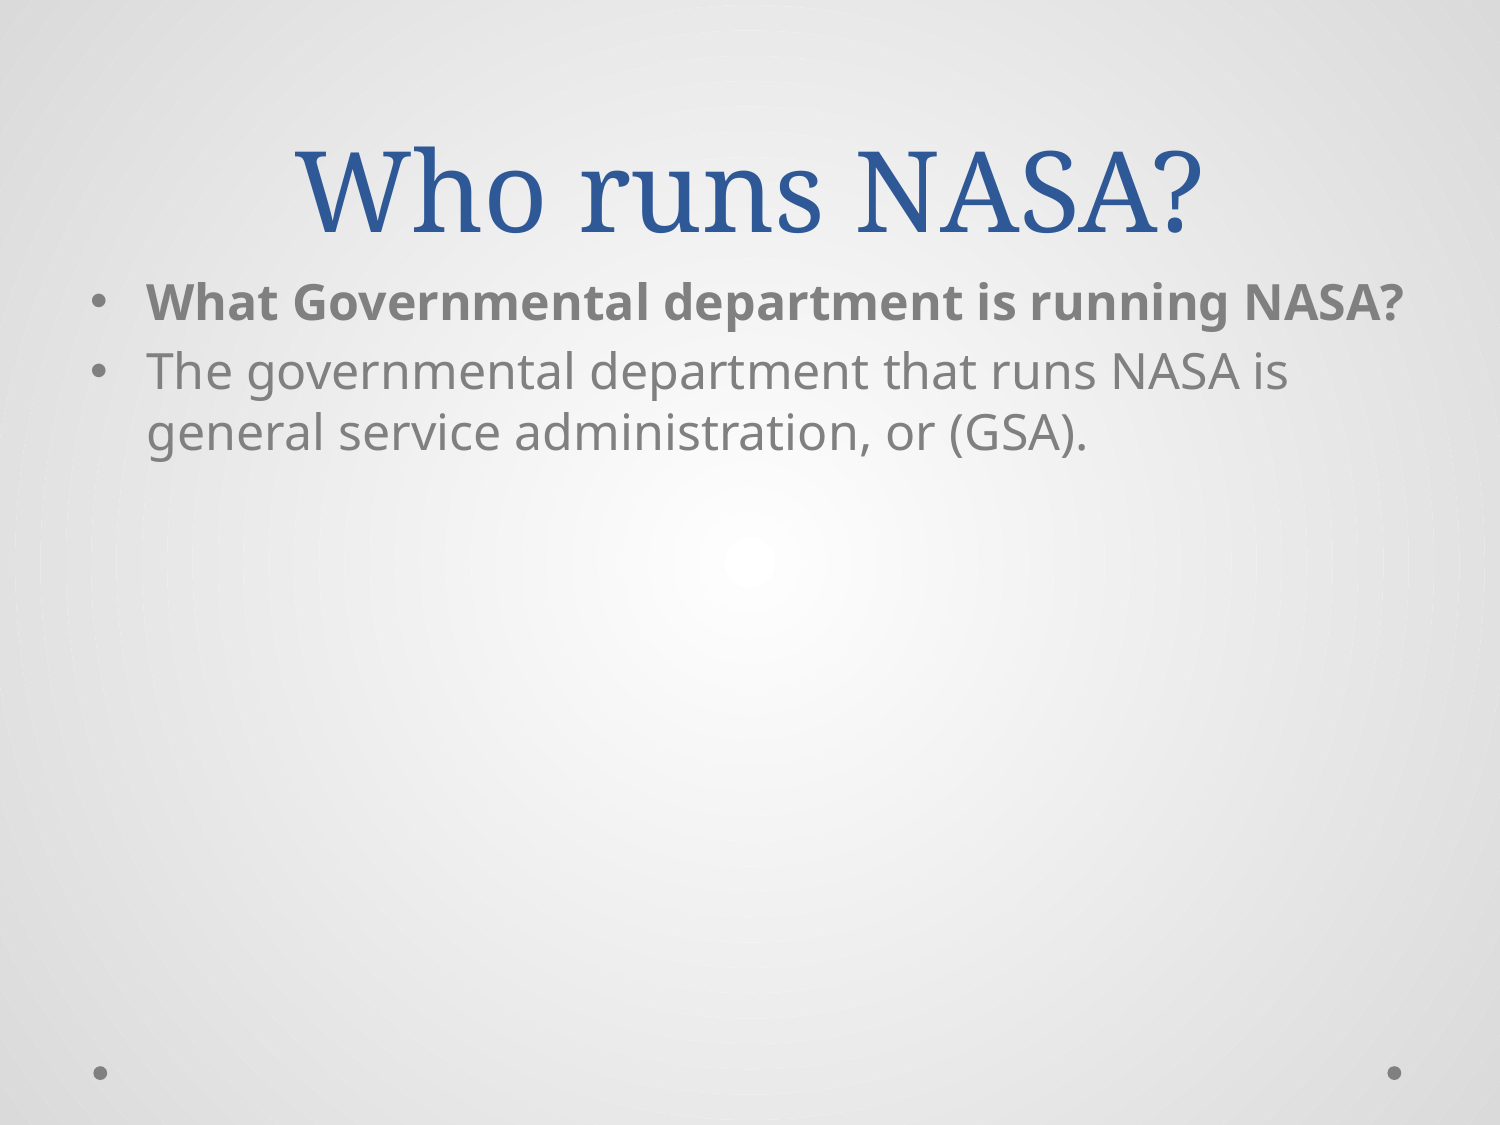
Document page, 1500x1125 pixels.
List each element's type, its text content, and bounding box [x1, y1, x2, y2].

list What Governmental department is running NASA? The governmental department that runs NASA is general service administration, or (GSA). [75, 262, 1425, 1005]
title Who runs NASA? [75, 0, 1425, 262]
